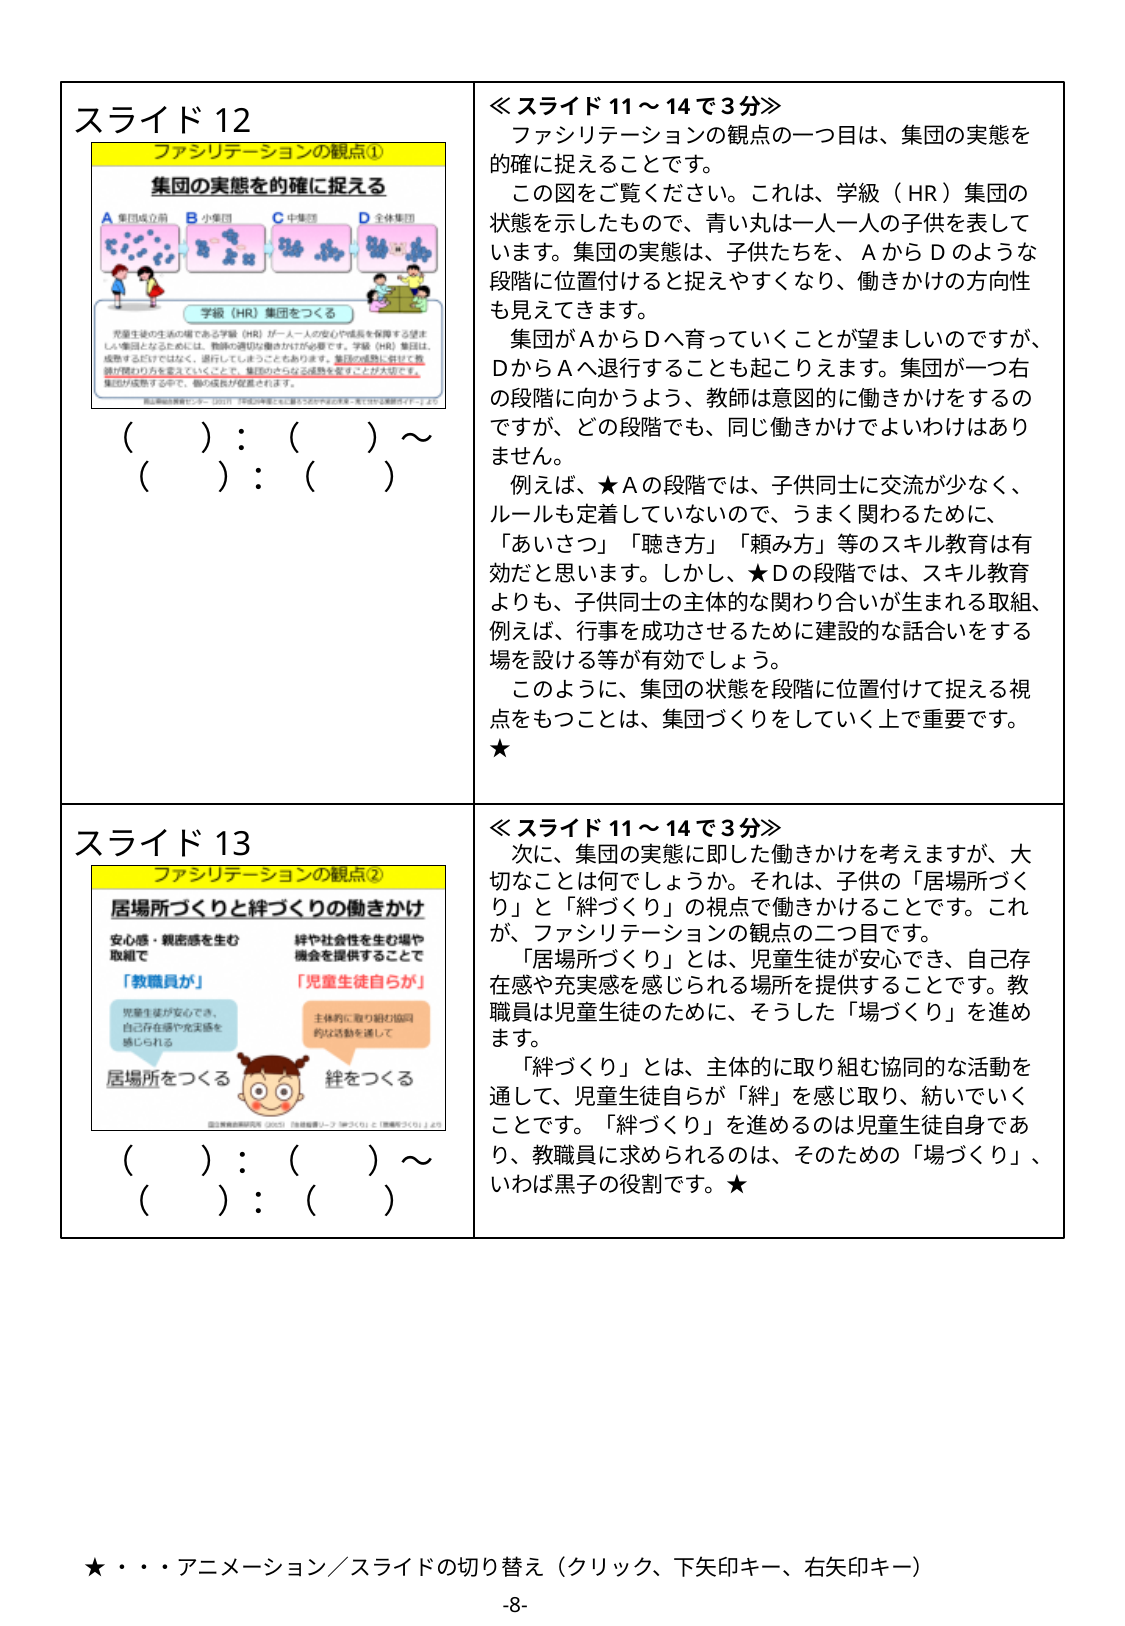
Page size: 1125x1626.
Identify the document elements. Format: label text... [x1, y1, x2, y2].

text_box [60, 804, 1065, 1239]
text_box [60, 81, 1065, 804]
picture [90, 864, 446, 1131]
picture [90, 141, 446, 409]
text_box -8- [487, 1584, 633, 1625]
text_box ★・・・アニメーション／スライドの切り替え（クリック、下矢印キー、右矢印キー） [69, 1546, 950, 1588]
